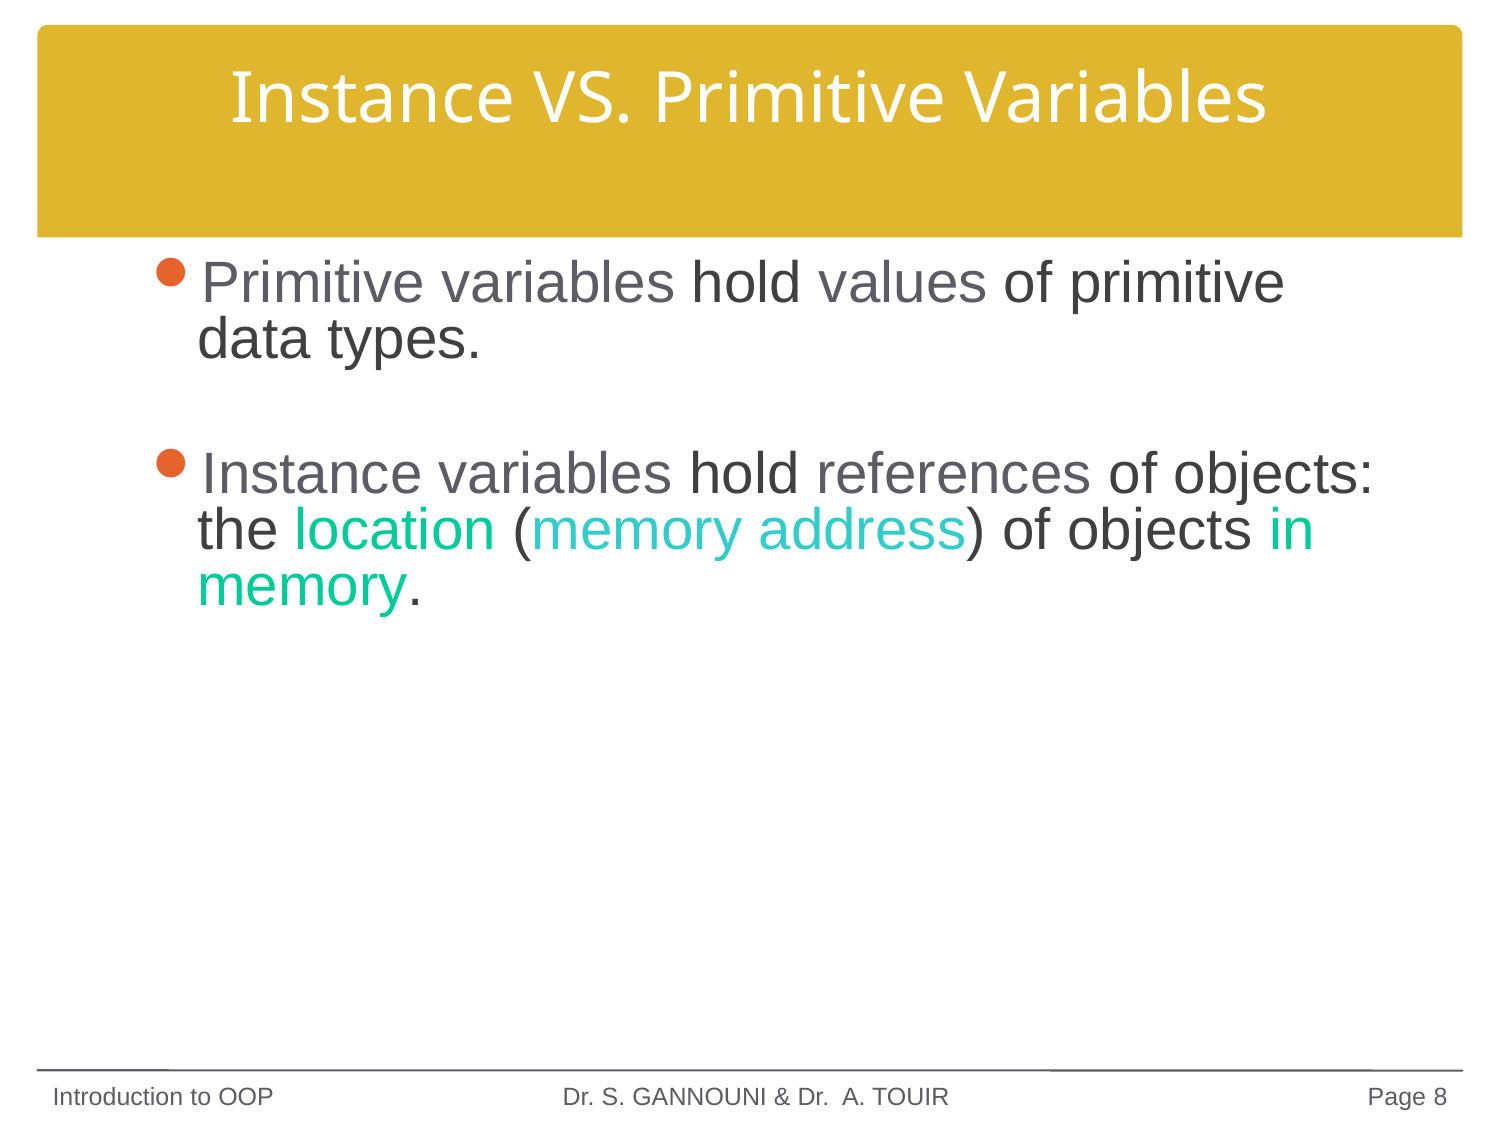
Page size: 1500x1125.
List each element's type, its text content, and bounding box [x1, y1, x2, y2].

title Instance VS. Primitive Variables [24, 24, 1476, 163]
footer Dr. S. GANNOUNI & Dr. A. TOUIR [474, 1069, 1038, 1123]
list Primitive variables hold values of primitive data types. Instance variables hold references of objects: the location (memory address) of objects in memory. [137, 249, 1413, 1001]
slide_number Page 8 [1112, 1069, 1463, 1123]
slide_number Introduction to OOP [37, 1069, 388, 1123]
